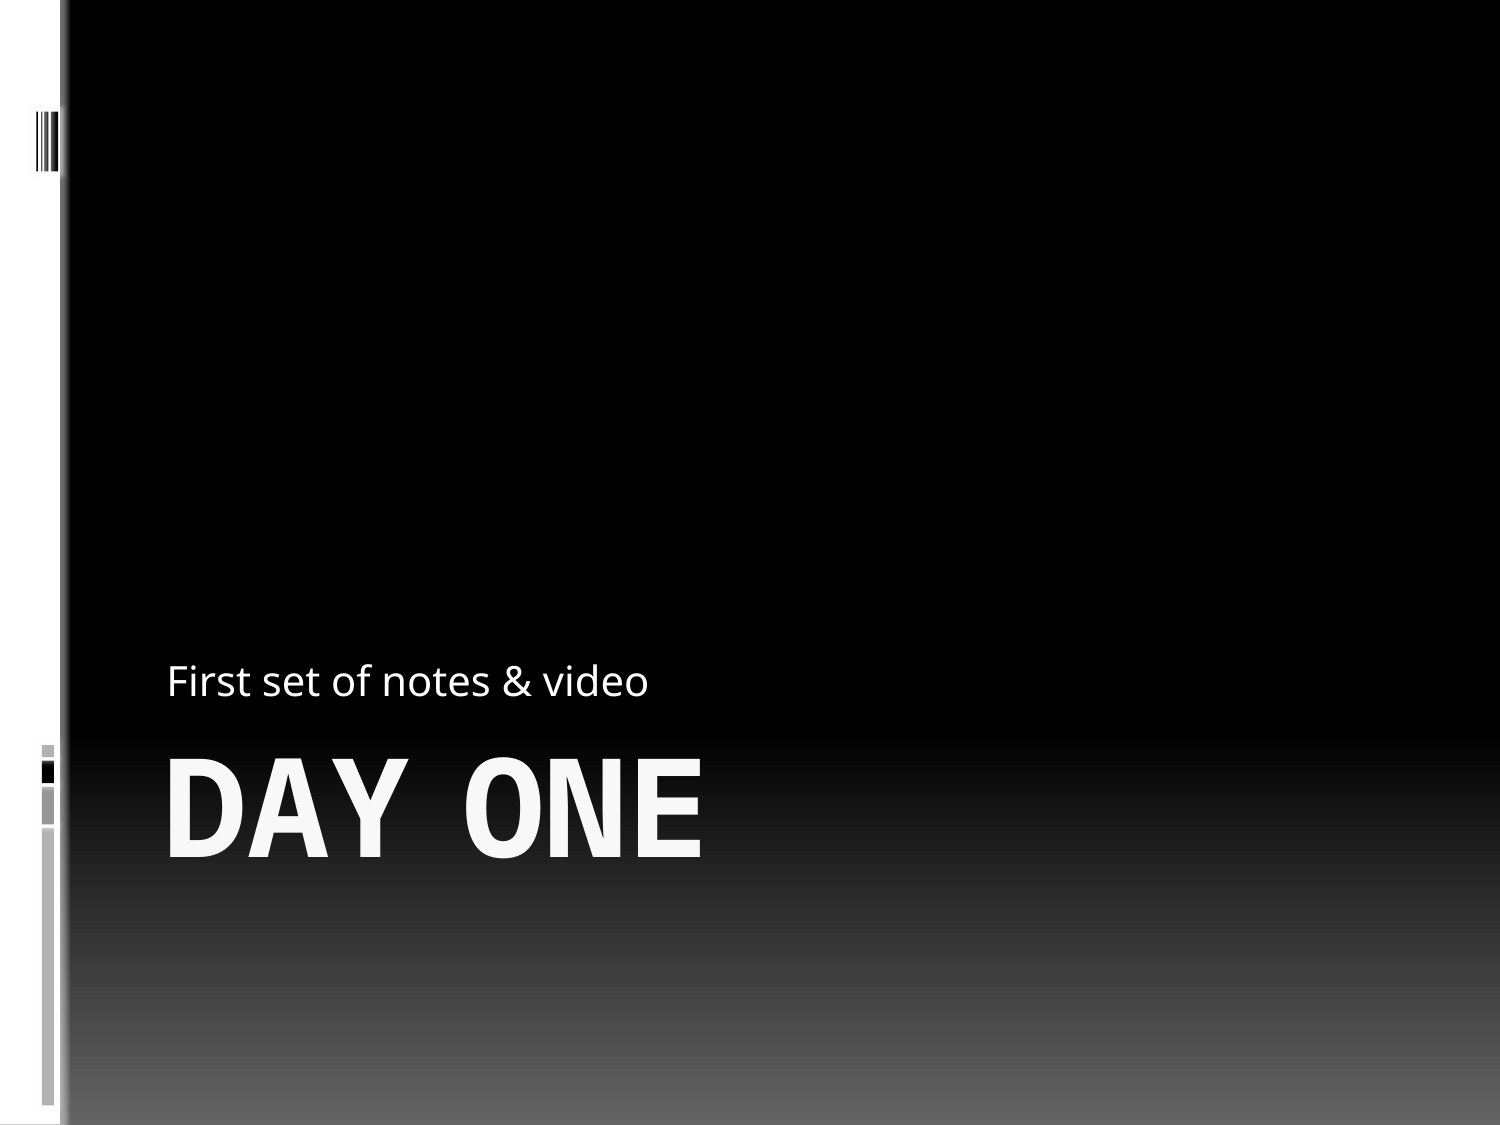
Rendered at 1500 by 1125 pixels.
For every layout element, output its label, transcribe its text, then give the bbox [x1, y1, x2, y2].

title Day One [150, 713, 1425, 1037]
subtitle First set of notes & video [150, 464, 1425, 713]
